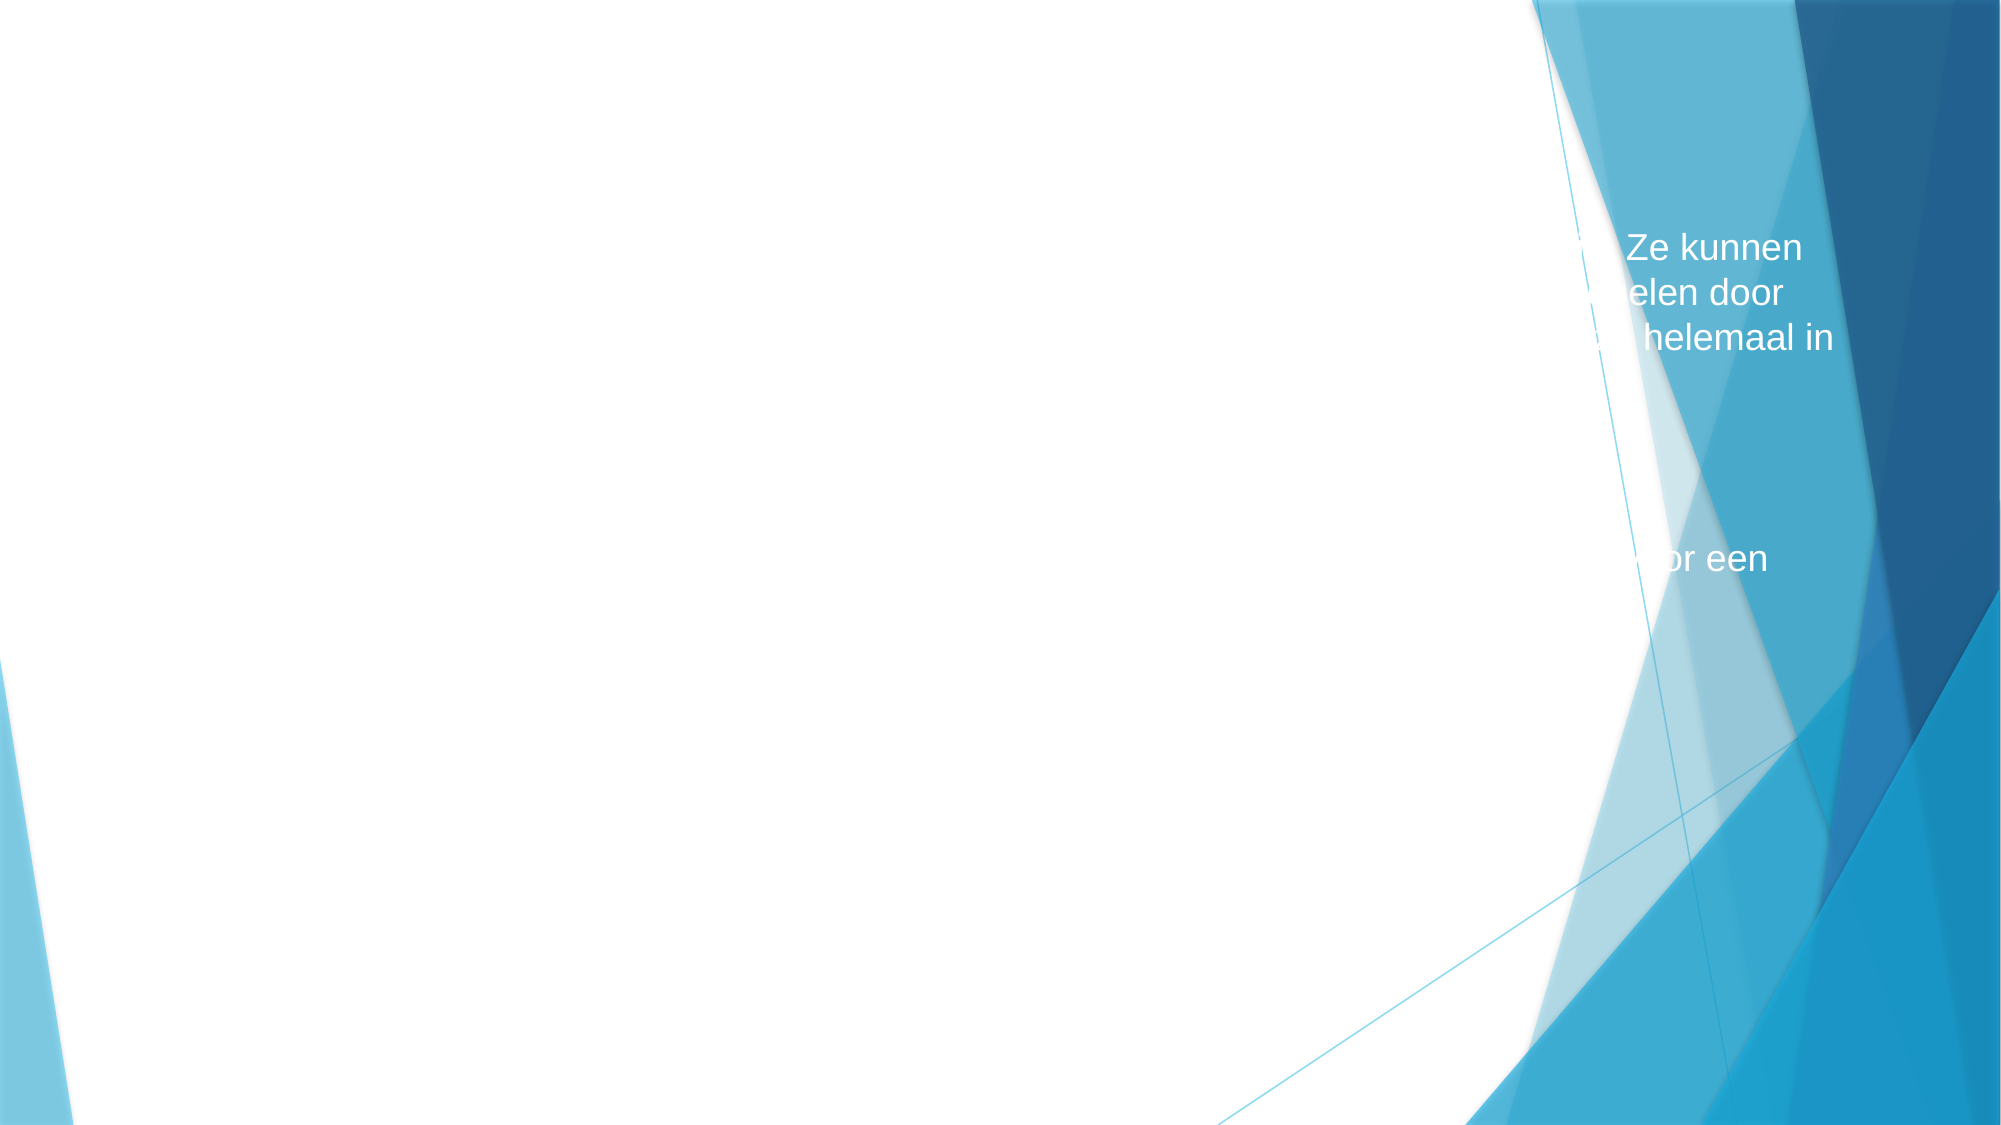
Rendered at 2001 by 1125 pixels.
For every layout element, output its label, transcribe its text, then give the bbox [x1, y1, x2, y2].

list Kuikens mogen pas uit de broedmachine worden geplaatst als ze volledig gedroogd zijn. Ze kunnen dan in een opfokbak geplaatst worden, een goede temperatuur is belangrijk en kun je regelen door middel van een warmtelamp. De temperatuur mag elke wek een beetje dalen en zodra ze helemaal in de veren zitten mogen ze onder de warmtelamp vandaan. Houtkrullen is een geschikte bodembedekking. Eenden mogen pas toegang tot een vijver krijgen als hun stuitklier gaat werken, dit zorgt voor een vetlaag en een waterafstotend verenpak. [137, 215, 1863, 1014]
title Kunstmatige opfok [137, 59, 1863, 215]
